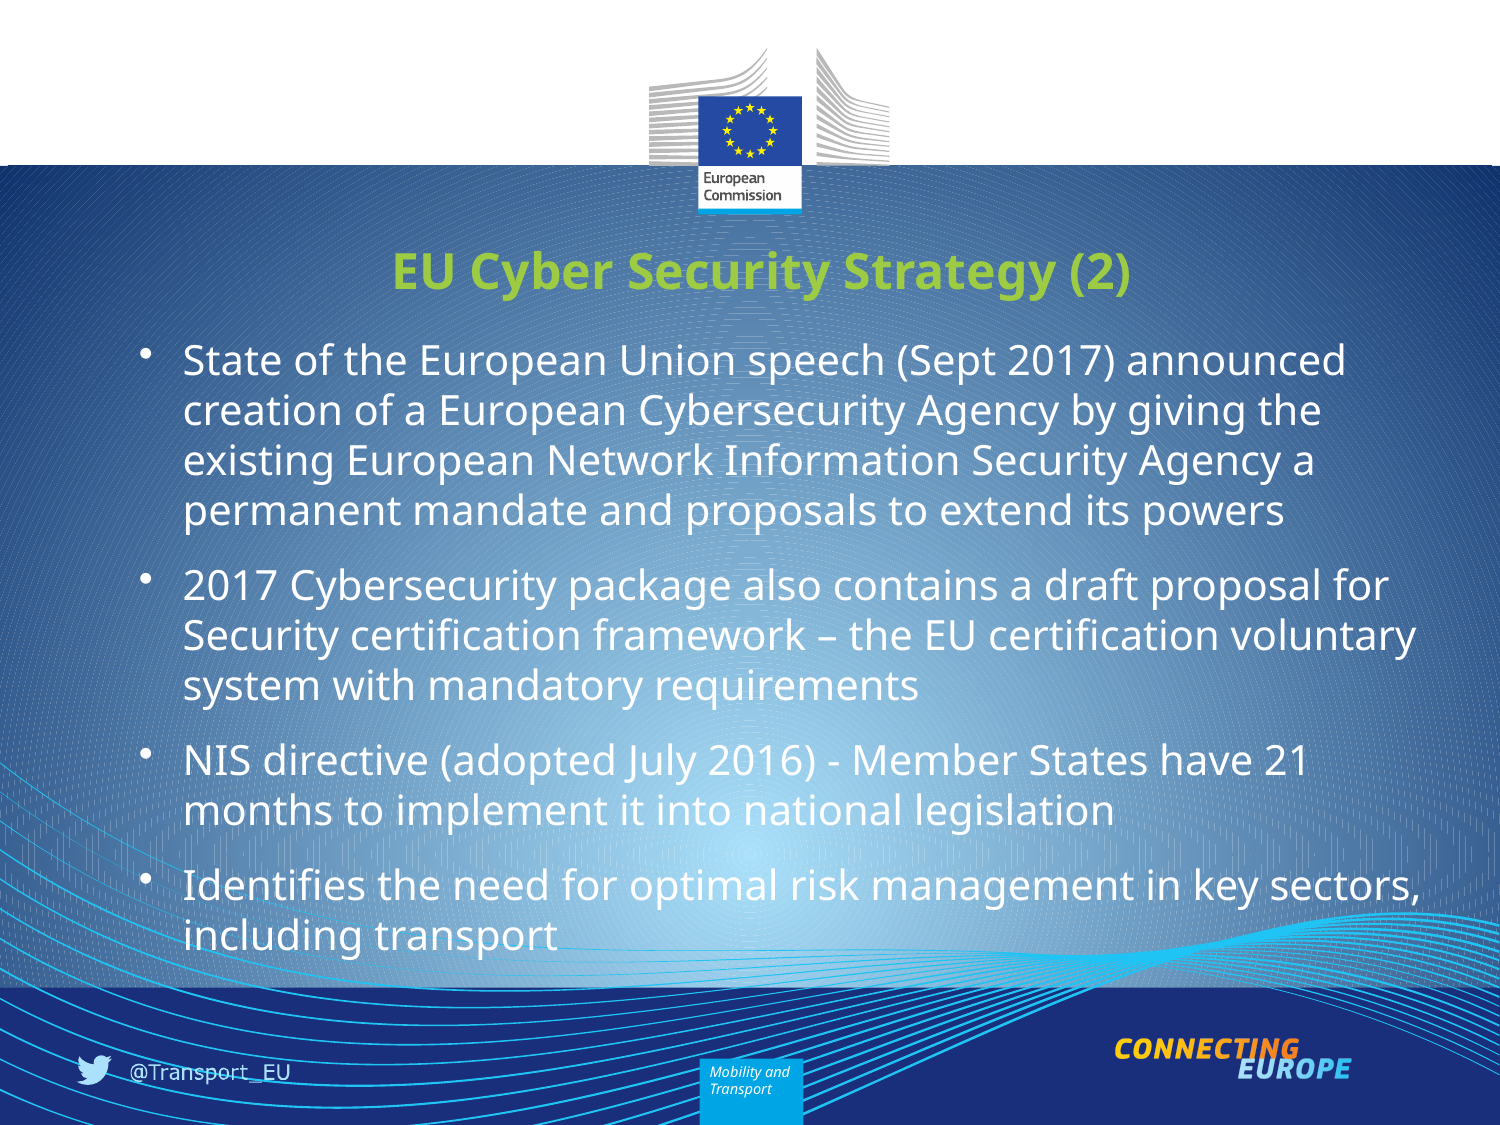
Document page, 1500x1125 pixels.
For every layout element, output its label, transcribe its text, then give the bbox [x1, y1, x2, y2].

list State of the European Union speech (Sept 2017) announced creation of a European Cybersecurity Agency by giving the existing European Network Information Security Agency a permanent mandate and proposals to extend its powers 2017 Cybersecurity package also contains a draft proposal for Security certification framework – the EU certification voluntary system with mandatory requirements NIS directive (adopted July 2016) - Member States have 21 months to implement it into national legislation Identifies the need for optimal risk management in key sectors, including transport [123, 326, 1447, 1012]
picture [1112, 1036, 1355, 1081]
title EU Cyber Security Strategy (2) [76, 231, 1447, 303]
